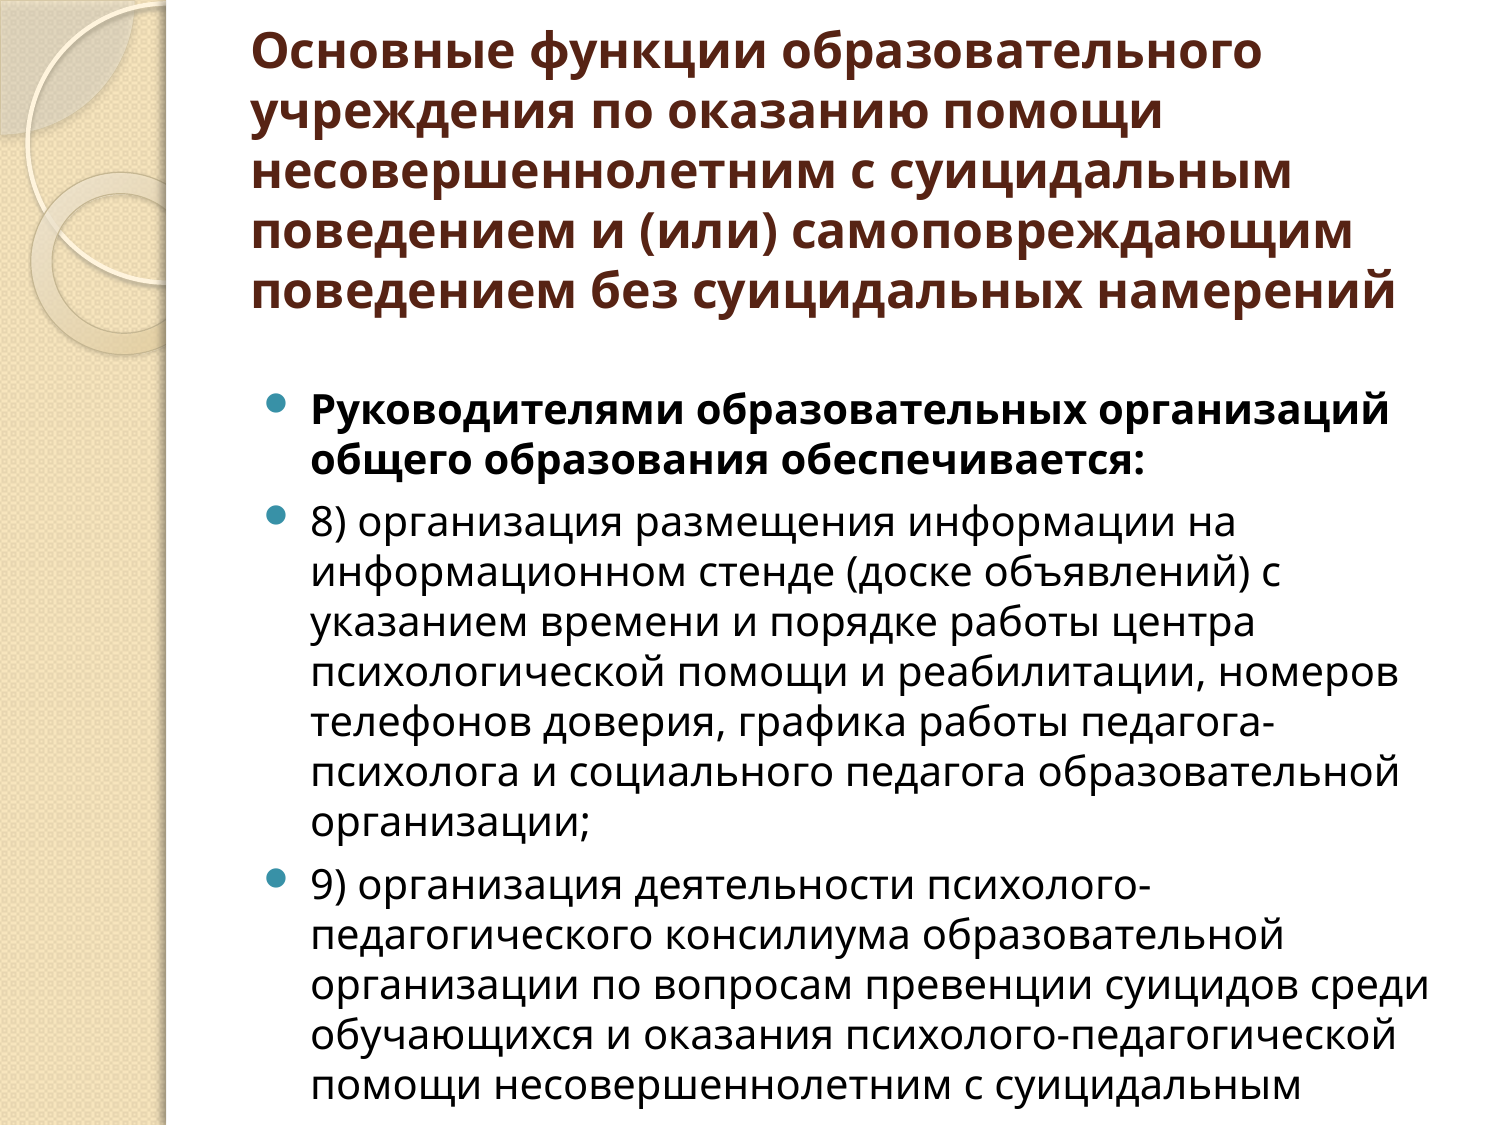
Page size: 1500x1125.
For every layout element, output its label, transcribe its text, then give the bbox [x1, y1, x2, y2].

title Основные функции образовательного учреждения по оказанию помощи несовершеннолетним с суицидальным поведением и (или) самоповреждающим поведением без суицидальных намерений [235, 105, 1466, 233]
list Руководителями образовательных организаций общего образования обеспечивается: 8) организация размещения информации на информационном стенде (доске объявлений) с указанием времени и порядке работы центра психологической помощи и реабилитации, номеров телефонов доверия, графика работы педагога- психолога и социального педагога образовательной организации; 9) организация деятельности психолого-педагогического консилиума образовательной организации по вопросам превенции суицидов среди обучающихся и оказания психолого-педагогической помощи несовершеннолетним с суицидальным поведением; [235, 375, 1466, 1025]
